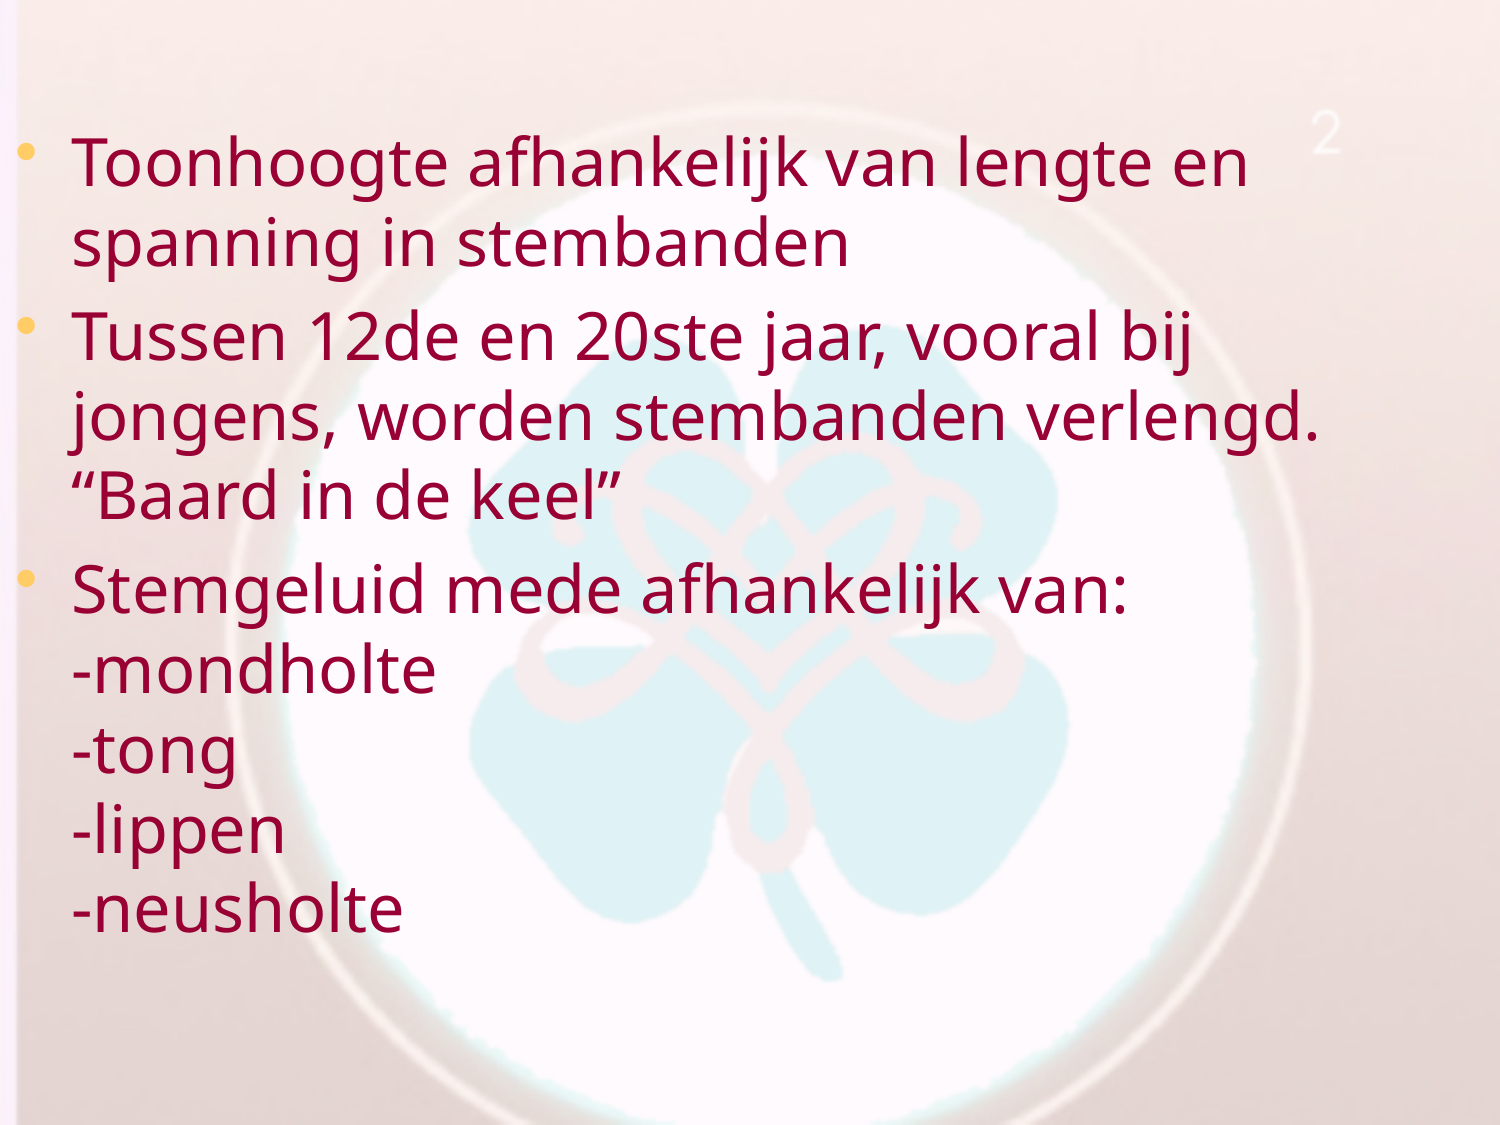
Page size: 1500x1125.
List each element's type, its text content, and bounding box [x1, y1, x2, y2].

picture [0, 0, 1500, 1125]
list Toonhoogte afhankelijk van lengte en spanning in stembanden Tussen 12de en 20ste jaar, vooral bij jongens, worden stembanden verlengd. “Baard in de keel” Stemgeluid mede afhankelijk van: -mondholte -tong -lippen -neusholte [0, 112, 1481, 1125]
